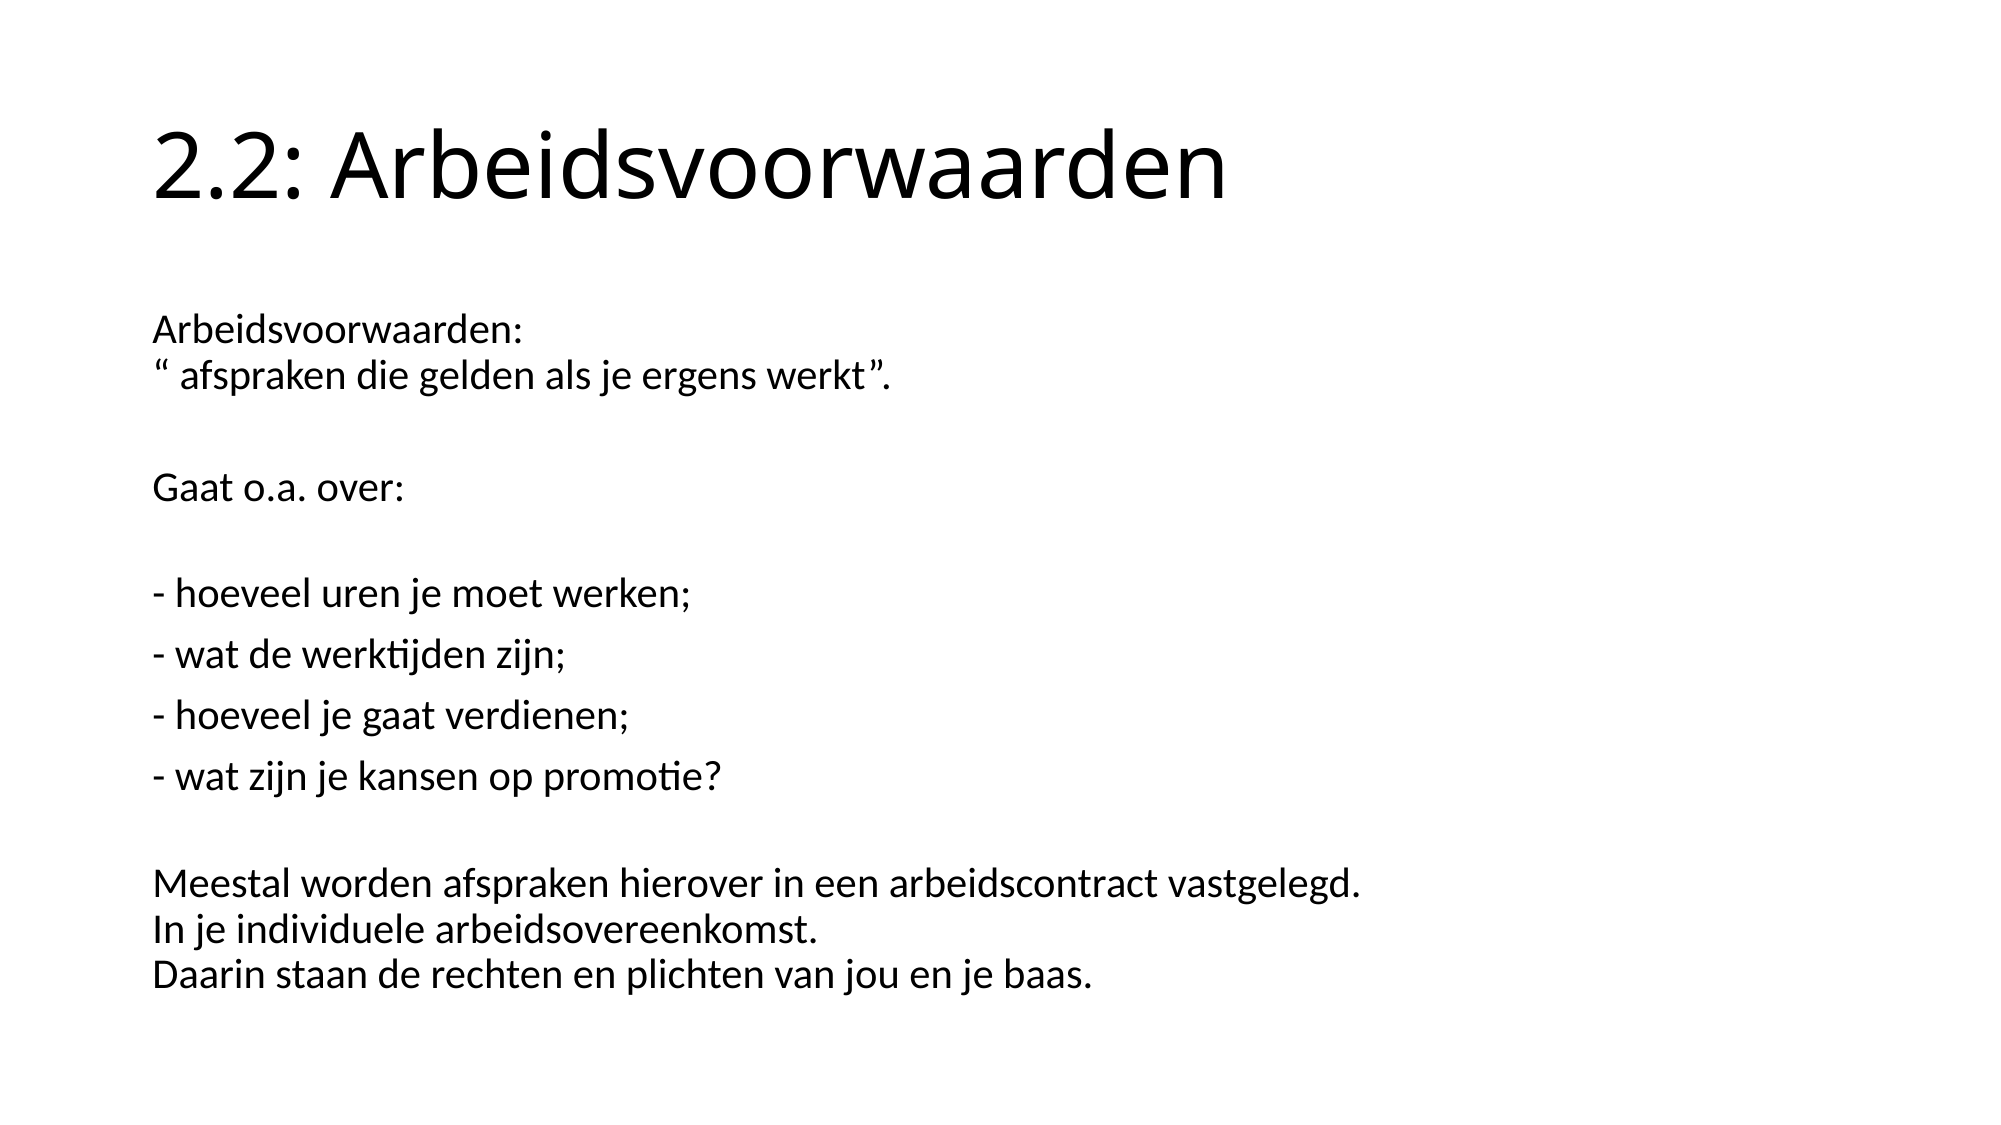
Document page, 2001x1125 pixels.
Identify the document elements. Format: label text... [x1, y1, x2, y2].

list Arbeidsvoorwaarden: “ afspraken die gelden als je ergens werkt”. Gaat o.a. over: - hoeveel uren je moet werken; - wat de werktijden zijn; - hoeveel je gaat verdienen; - wat zijn je kansen op promotie? Meestal worden afspraken hierover in een arbeidscontract vastgelegd. In je individuele arbeidsovereenkomst. Daarin staan de rechten en plichten van jou en je baas. [137, 299, 1863, 1014]
title 2.2: Arbeidsvoorwaarden [137, 59, 1863, 278]
